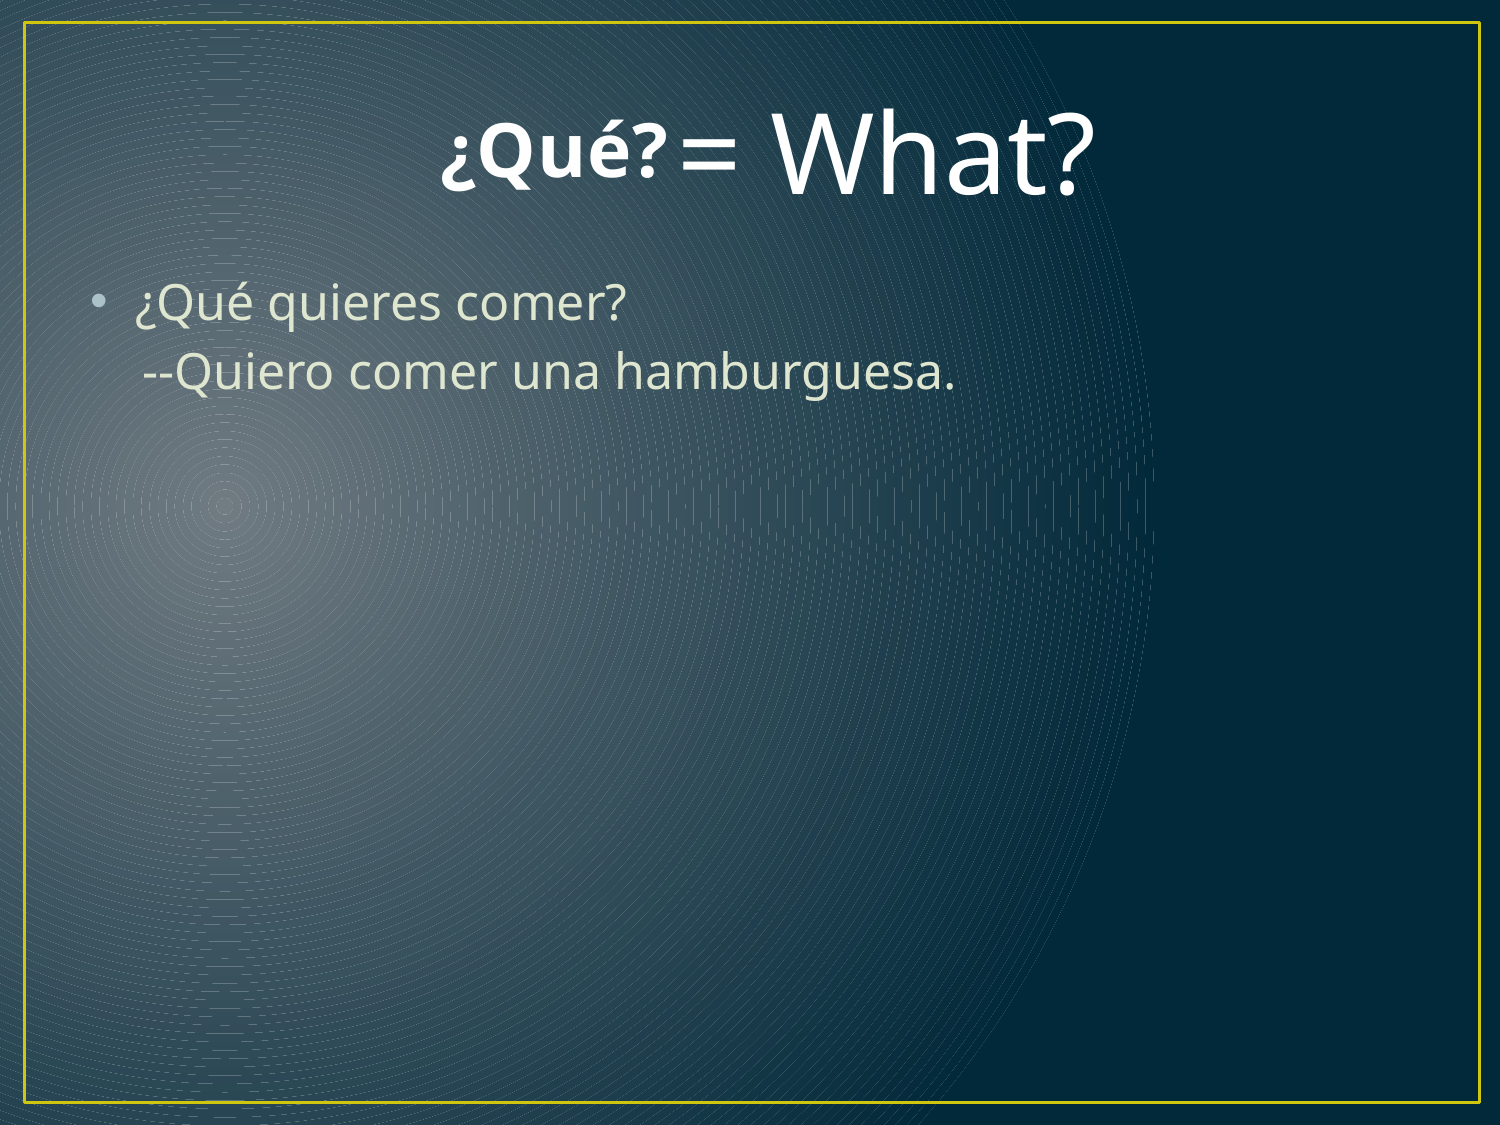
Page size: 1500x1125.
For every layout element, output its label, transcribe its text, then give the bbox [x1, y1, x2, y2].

text_box = What? [662, 74, 1350, 225]
list ¿Qué quieres comer? --Quiero comer una hamburguesa. [75, 262, 1425, 1005]
title ¿Qué? [425, 12, 1500, 200]
